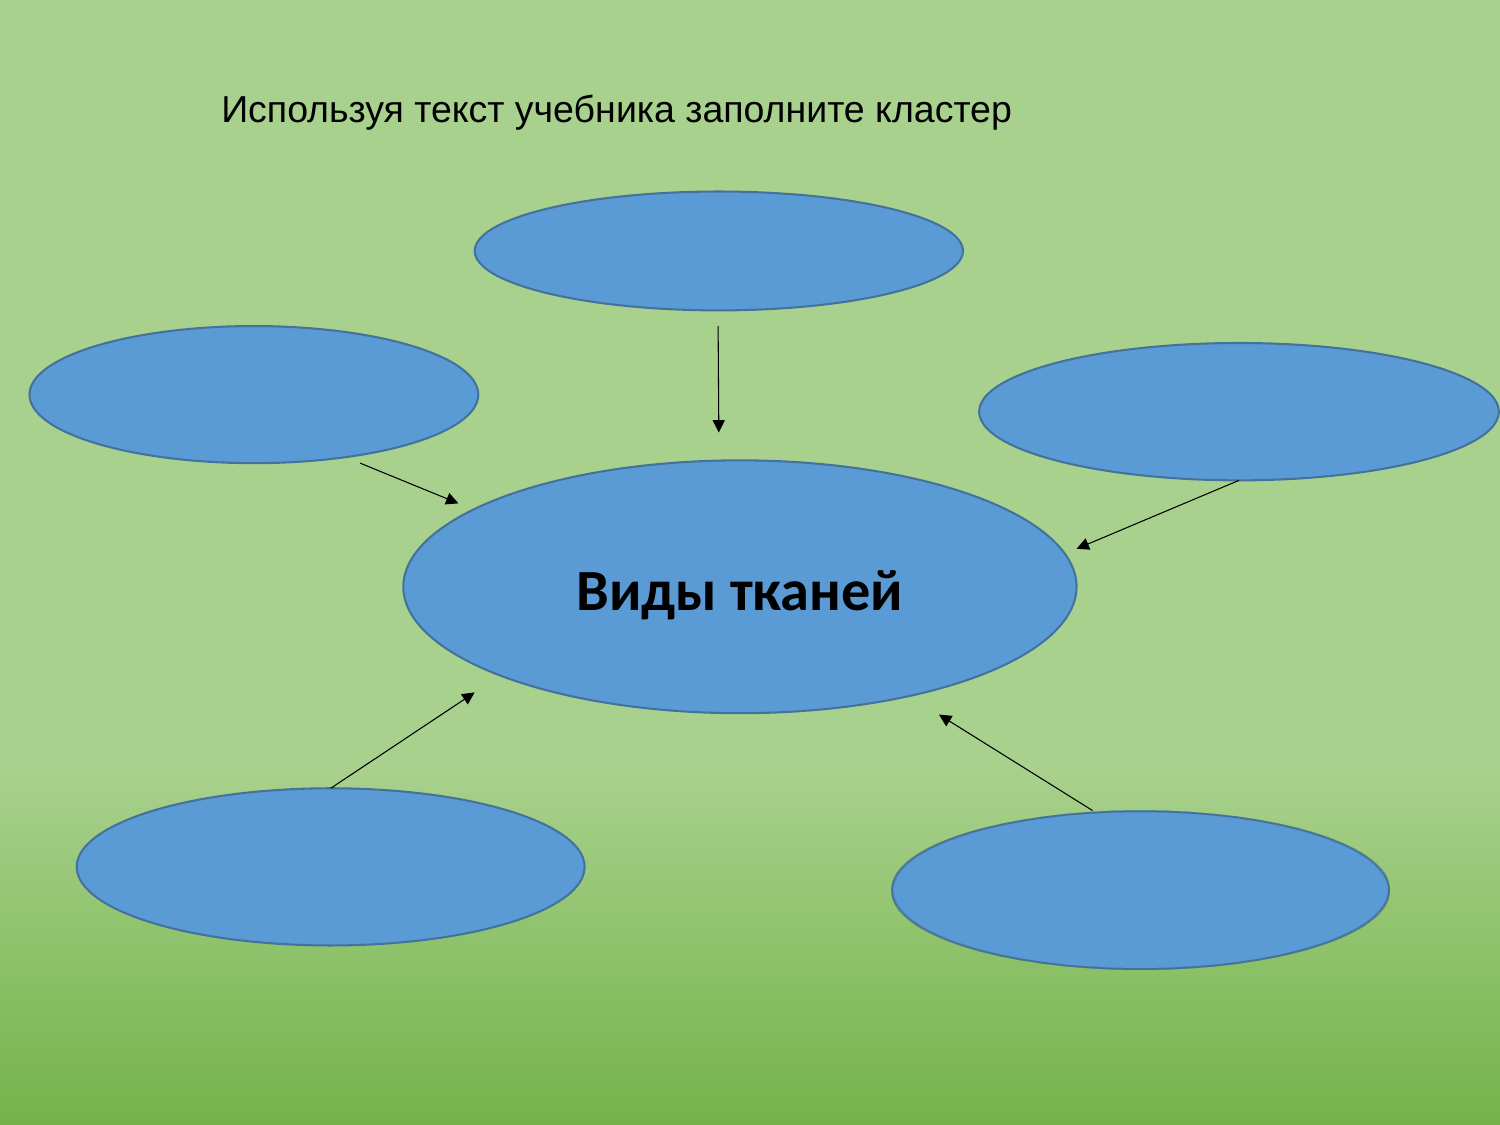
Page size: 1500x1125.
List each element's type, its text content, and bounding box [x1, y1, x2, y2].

text_box [473, 190, 965, 312]
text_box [1076, 480, 1239, 549]
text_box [330, 692, 475, 789]
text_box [360, 463, 459, 504]
text_box [75, 787, 586, 947]
text_box Используя текст учебника заполните кластер [206, 78, 1329, 138]
text_box Виды тканей [402, 459, 1078, 715]
text_box [978, 341, 1500, 482]
picture [891, 810, 1390, 970]
text_box [28, 325, 480, 465]
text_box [938, 714, 1093, 811]
